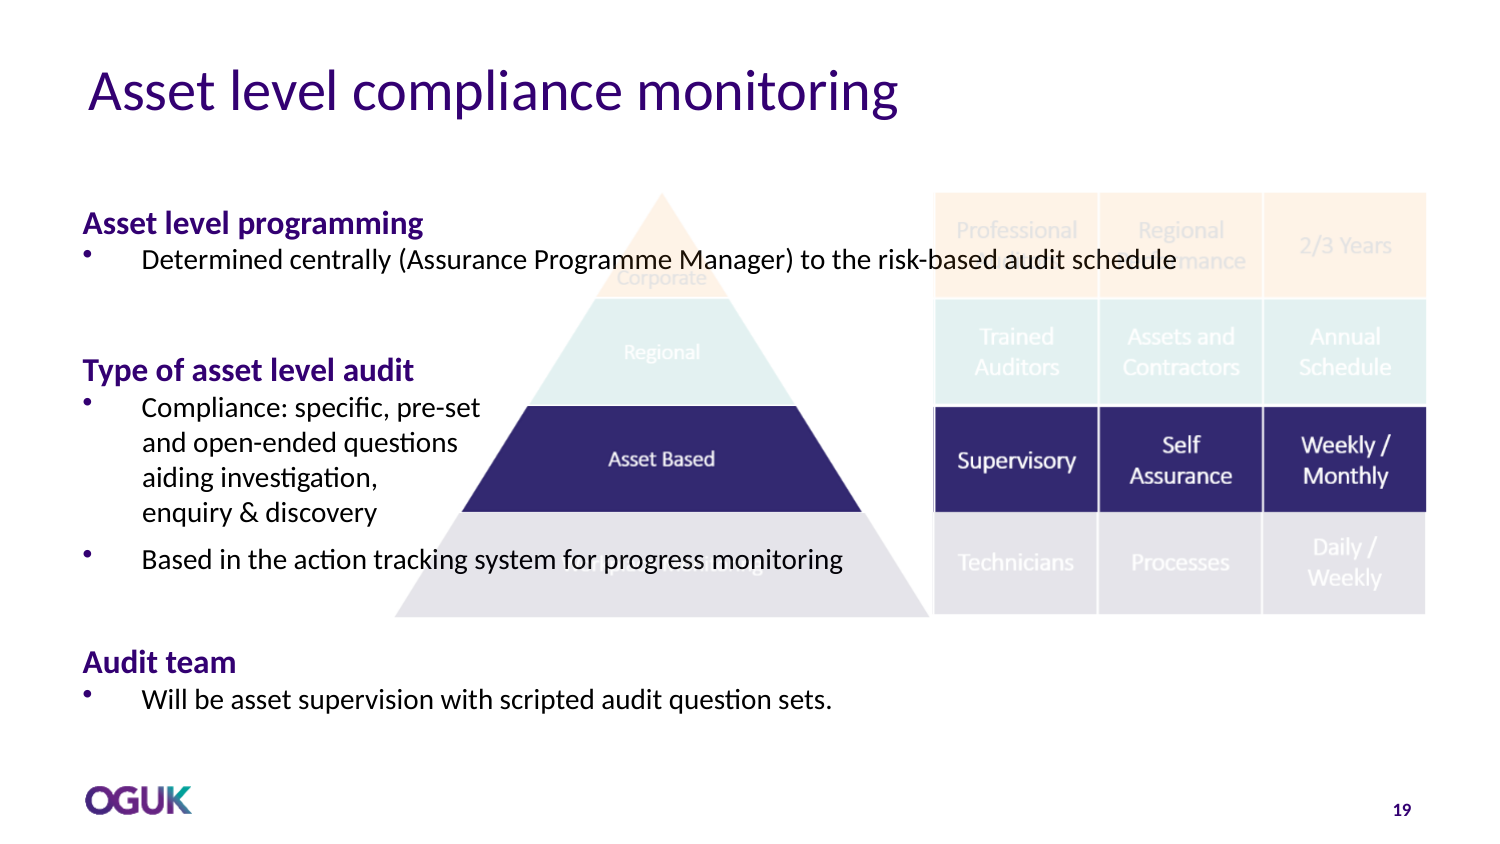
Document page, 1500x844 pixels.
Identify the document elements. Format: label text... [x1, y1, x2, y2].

slide_number 19 [1352, 800, 1412, 818]
picture [388, 189, 1431, 620]
list Asset level programming Determined centrally (Assurance Programme Manager) to the risk-based audit schedule Type of asset level audit Compliance: specific, pre-set and open-ended questions aiding investigation, enquiry & discovery Based in the action tracking system for progress monitoring Audit team Will be asset supervision with scripted audit question sets. [82, 200, 1447, 761]
title Asset level compliance monitoring [88, 38, 1412, 145]
picture [76, 778, 200, 822]
